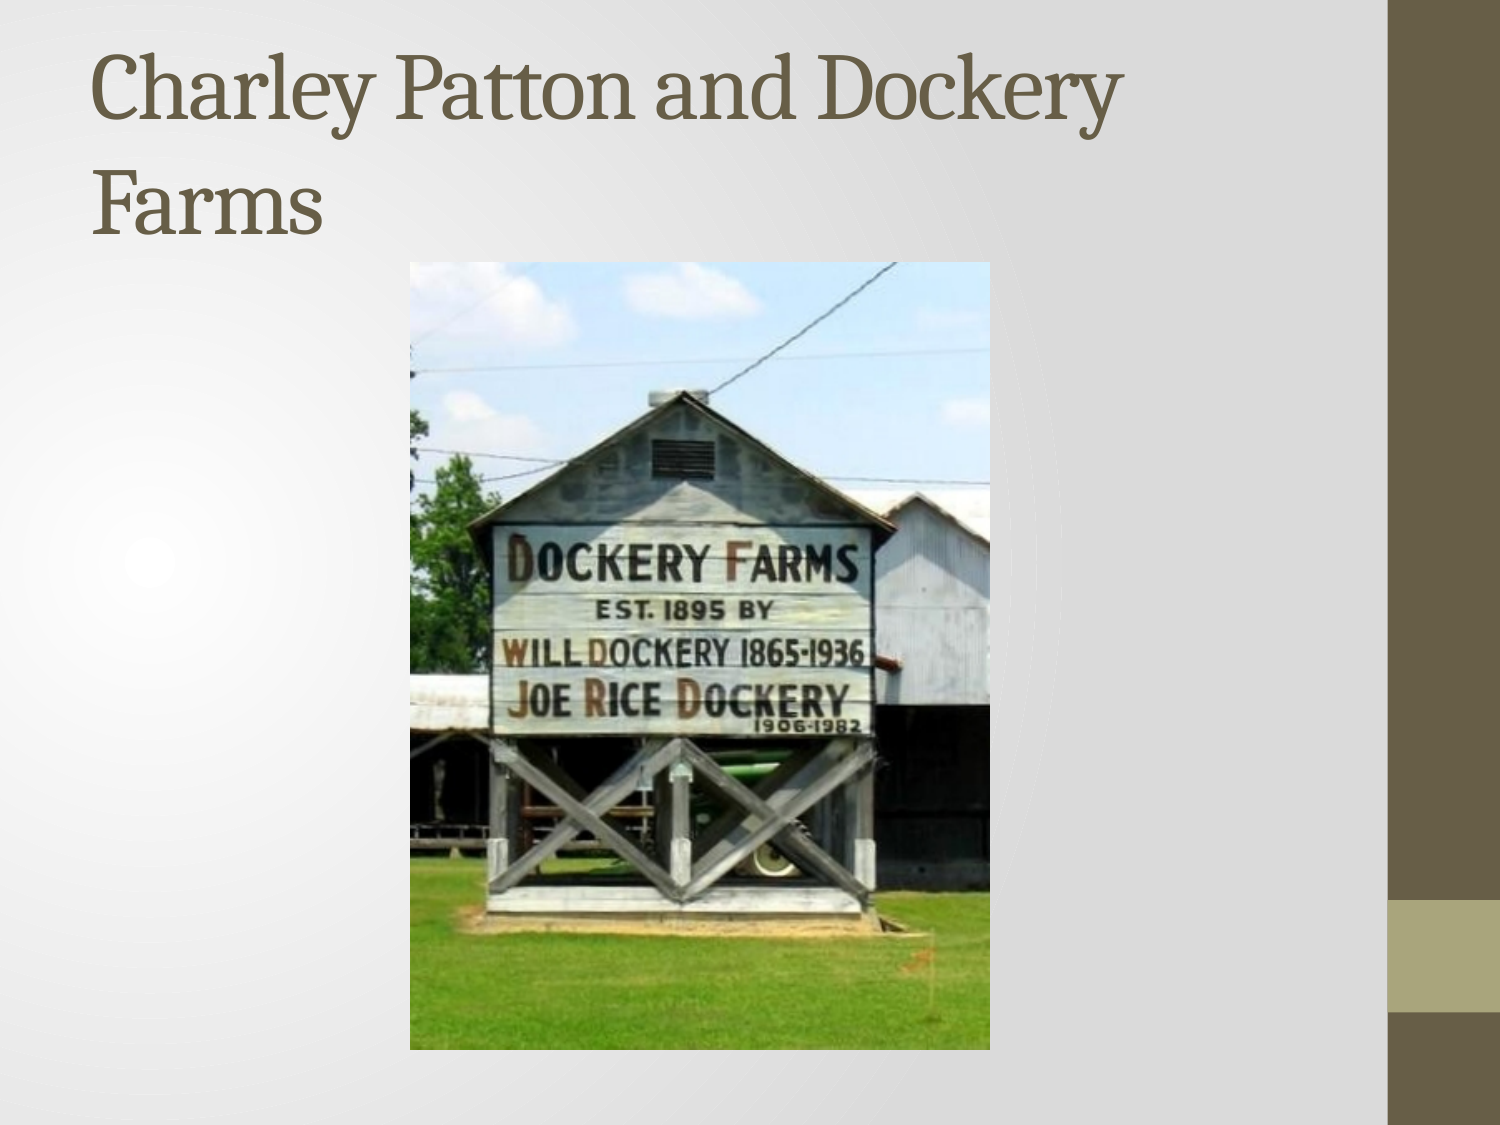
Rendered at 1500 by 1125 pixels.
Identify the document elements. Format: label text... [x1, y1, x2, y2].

title Charley Patton and Dockery Farms [75, 45, 1325, 233]
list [74, 261, 1326, 1051]
